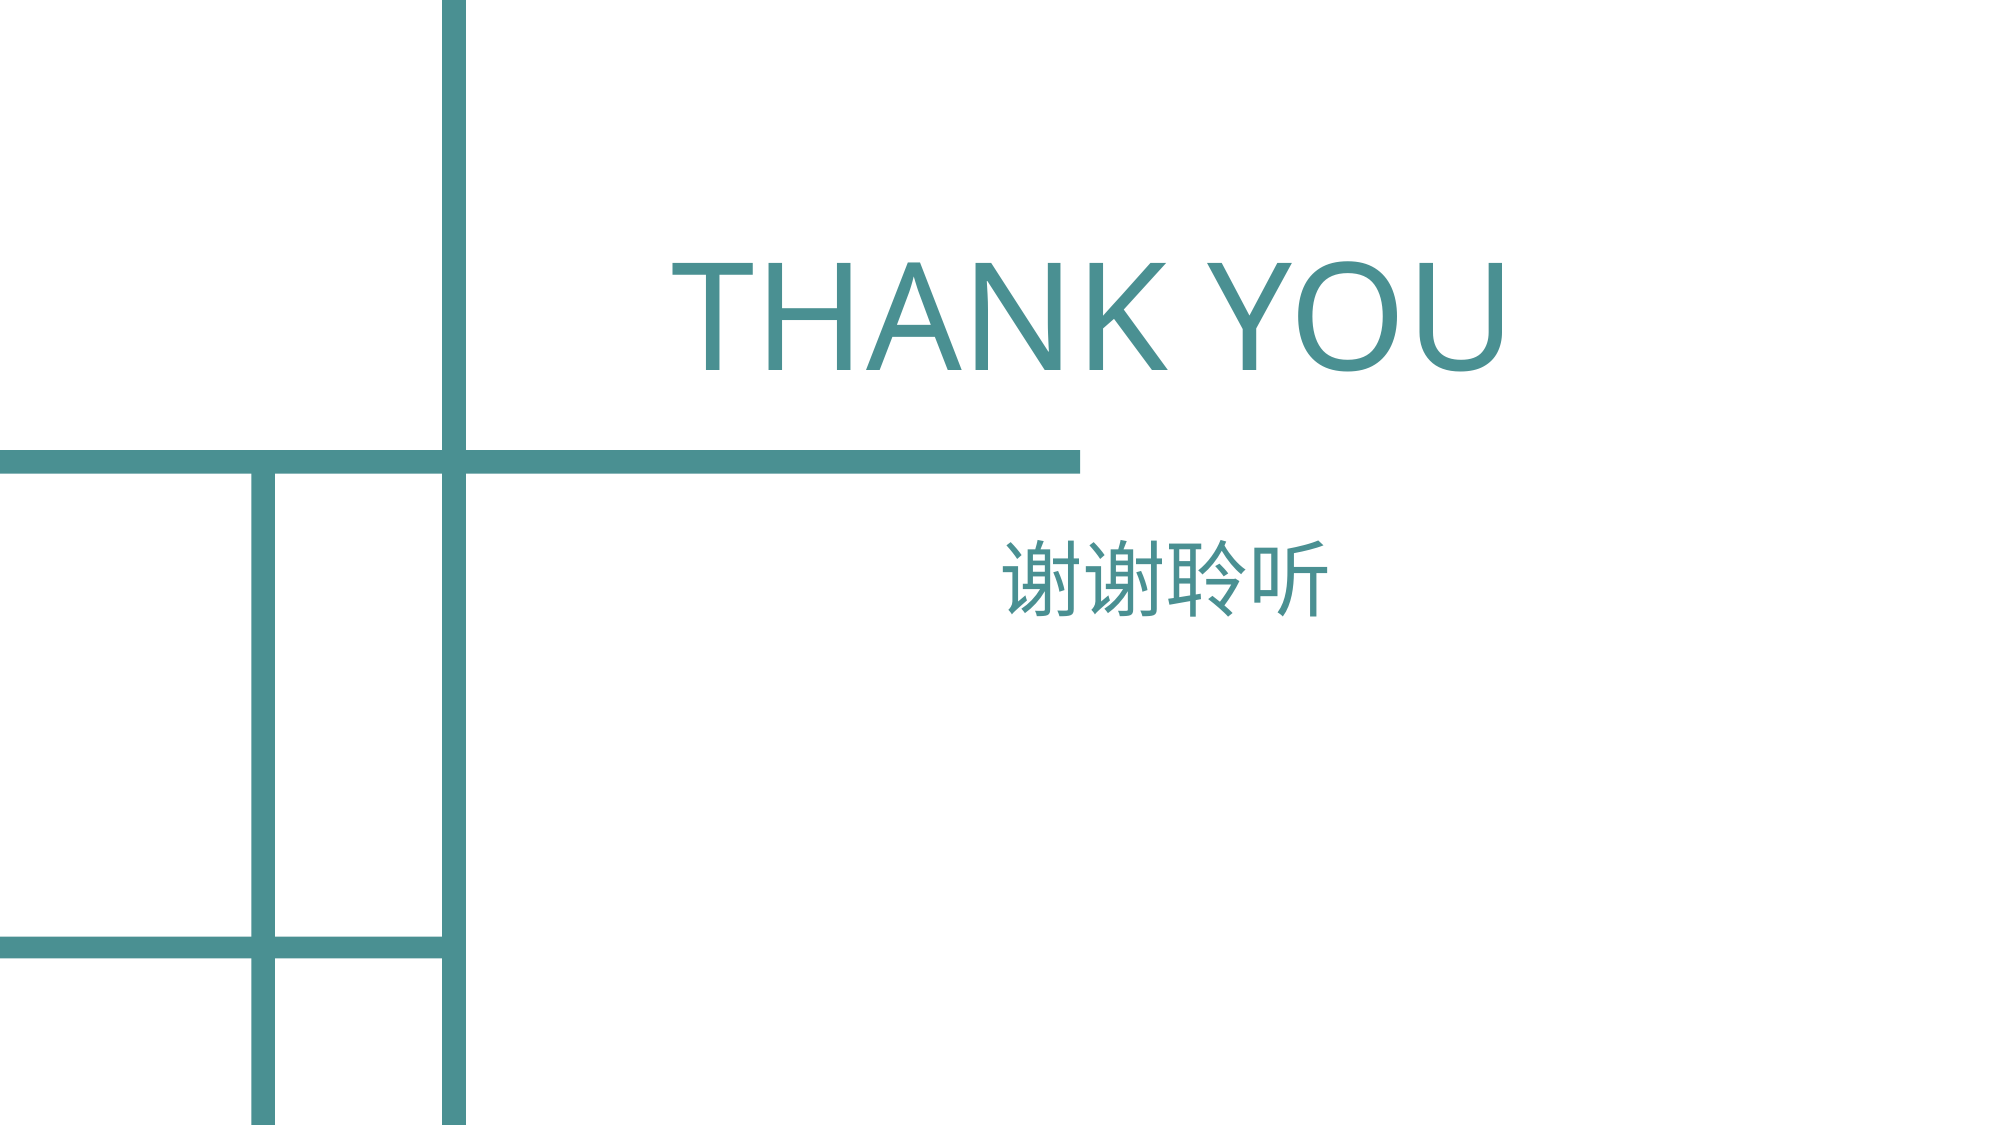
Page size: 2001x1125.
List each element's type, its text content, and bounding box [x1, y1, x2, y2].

text_box [276, 936, 441, 959]
text_box [441, 475, 467, 1125]
text_box [0, 936, 250, 959]
text_box THANK YOU [656, 212, 1623, 408]
text_box [0, 449, 1081, 475]
text_box 谢谢聆听 [984, 519, 1802, 635]
text_box [250, 462, 276, 1125]
text_box [441, 0, 467, 449]
